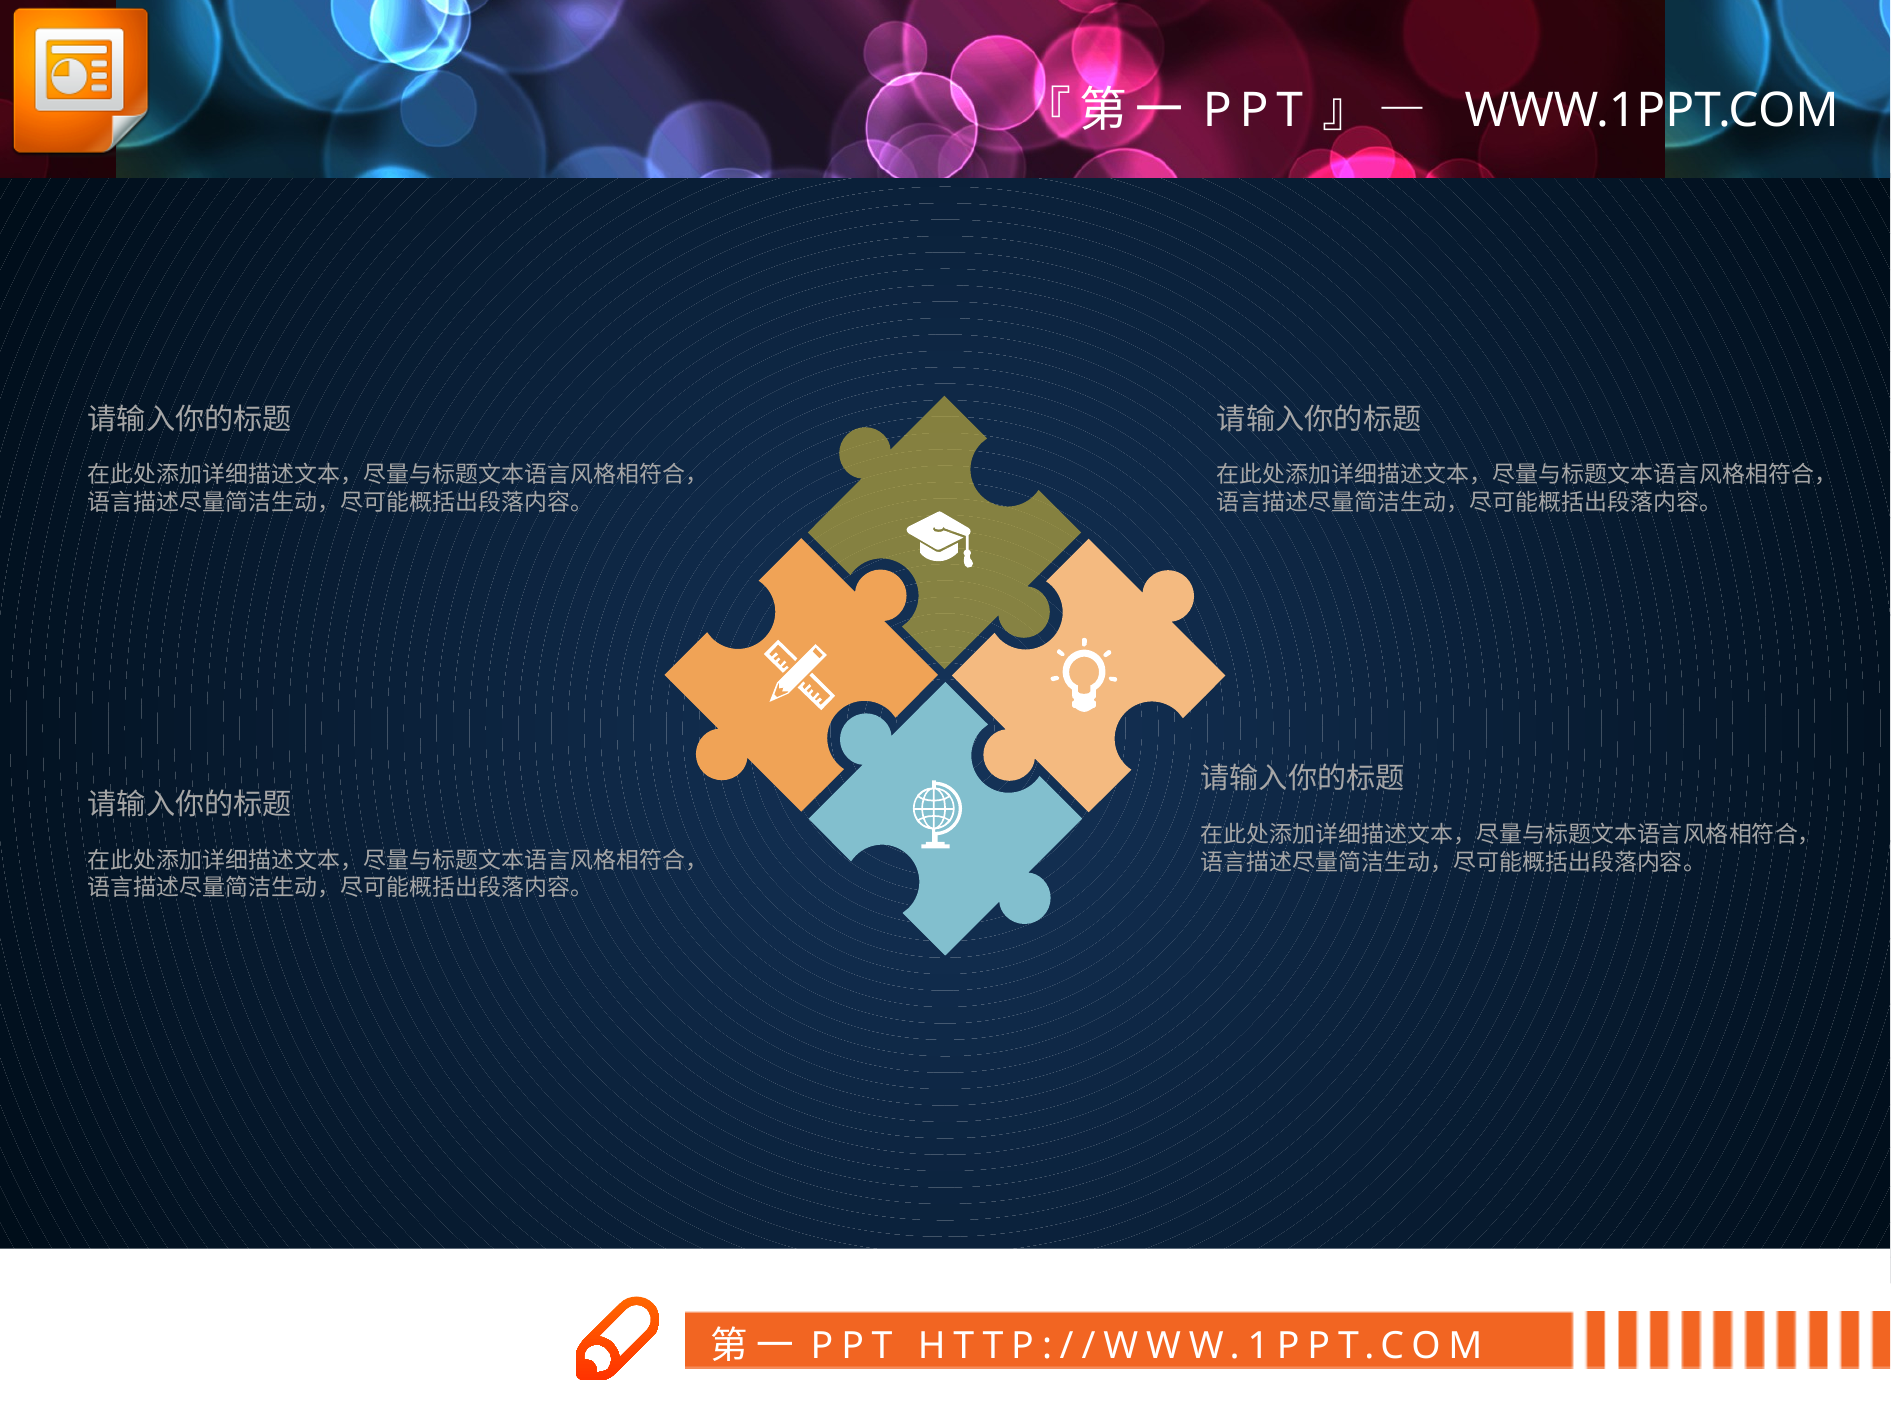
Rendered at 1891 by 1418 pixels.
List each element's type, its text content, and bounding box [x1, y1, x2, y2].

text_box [848, 680, 1043, 957]
text_box 请输入你的标题 在此处添加详细描述文本，尽量与标题文本语言风格相符合，语言描述尽量简洁生动，尽可能概括出段落内容。 [68, 390, 724, 525]
text_box 请输入你的标题 在此处添加详细描述文本，尽量与标题文本语言风格相符合，语言描述尽量简洁生动，尽可能概括出段落内容。 [68, 776, 724, 910]
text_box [847, 394, 1042, 671]
picture [685, 1311, 1891, 1369]
picture [0, 0, 1891, 178]
text_box 请输入你的标题 在此处添加详细描述文本，尽量与标题文本语言风格相符合，语言描述尽量简洁生动，尽可能概括出段落内容。 [1181, 750, 1837, 884]
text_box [950, 578, 1227, 773]
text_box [663, 578, 940, 772]
text_box 请输入你的标题 在此处添加详细描述文本，尽量与标题文本语言风格相符合，语言描述尽量简洁生动，尽可能概括出段落内容。 [1198, 390, 1853, 525]
